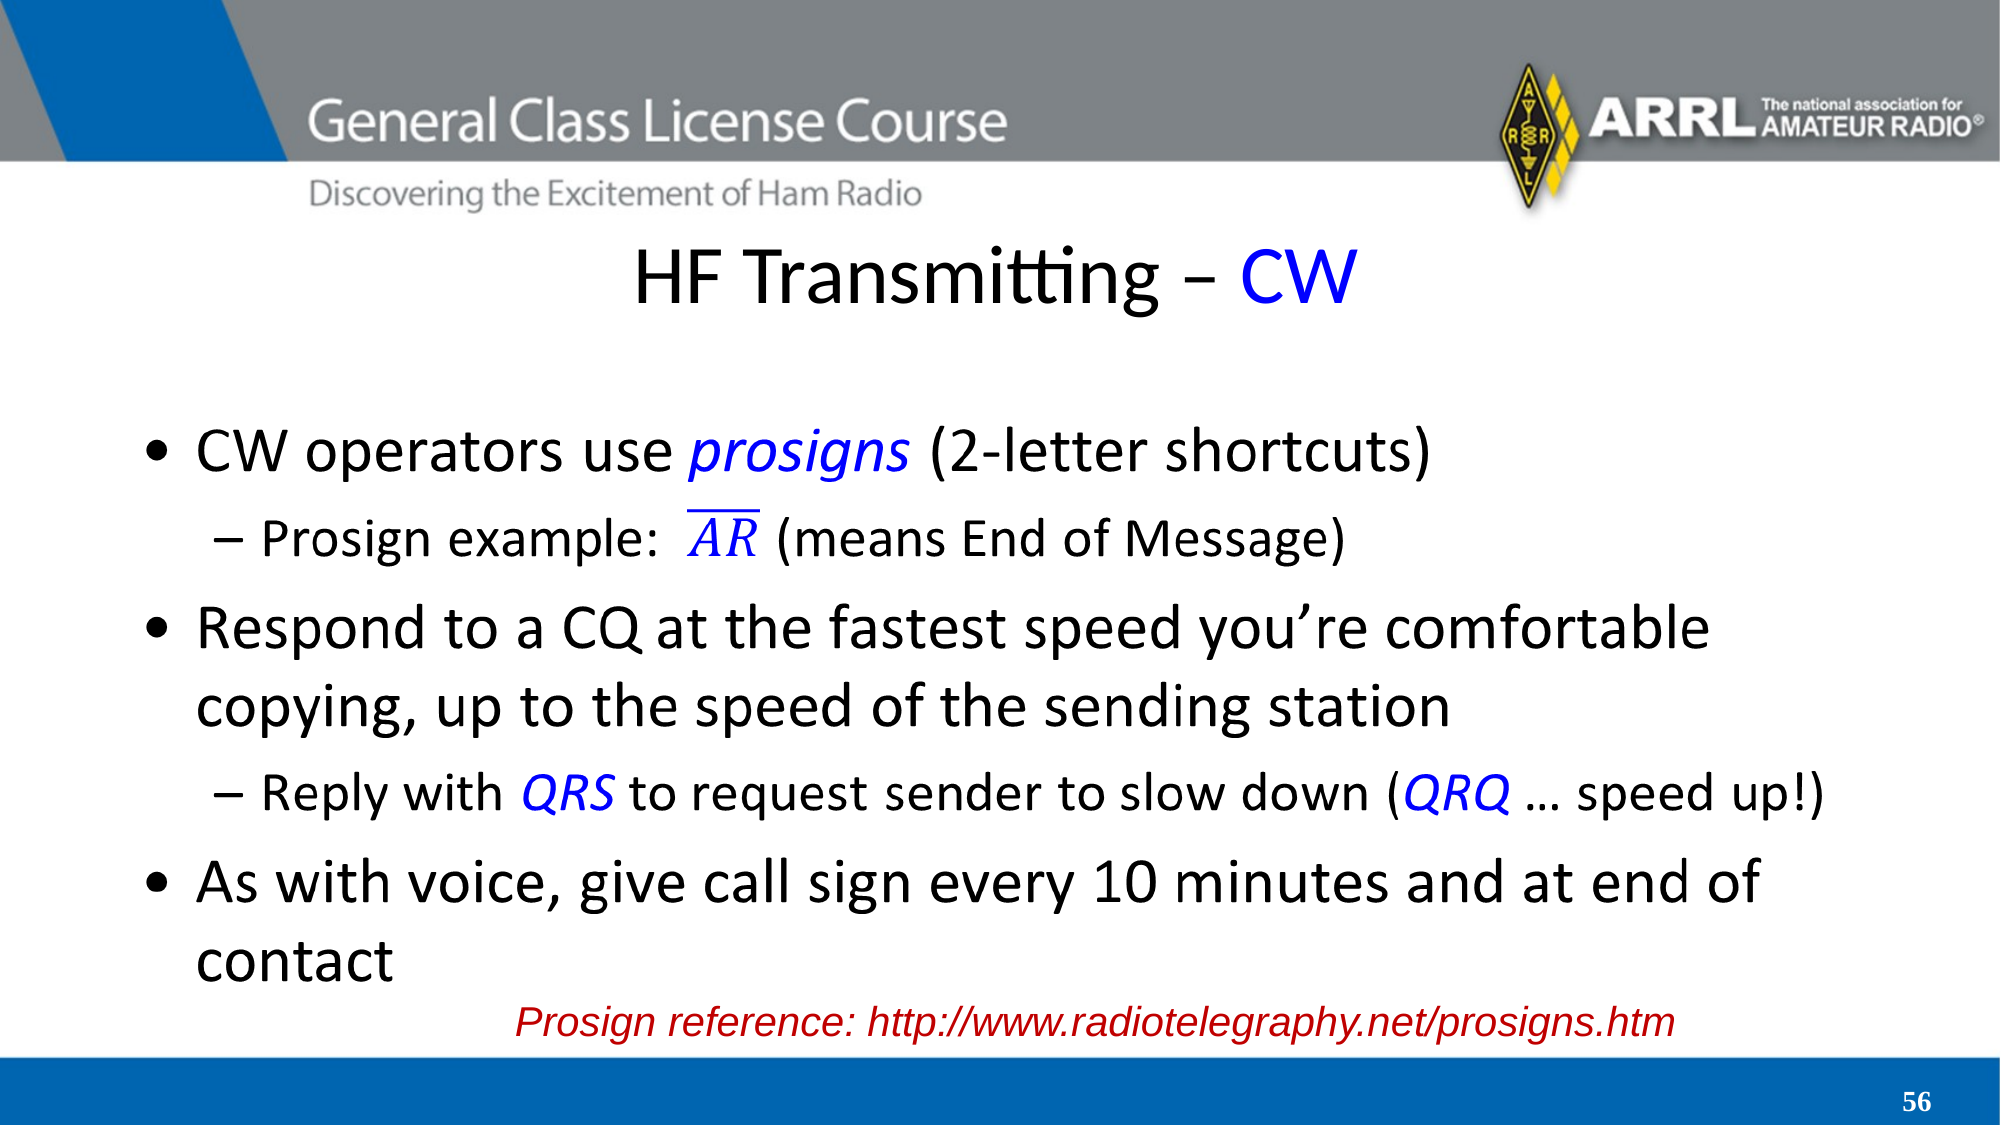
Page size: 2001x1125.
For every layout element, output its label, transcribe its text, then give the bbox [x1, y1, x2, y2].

picture [0, 0, 2001, 1125]
title HF Transmitting – CW [96, 212, 1897, 356]
text_box Prosign reference: http://www.radiotelegraphy.net/prosigns.htm [499, 987, 1763, 1053]
list [99, 387, 1900, 1075]
